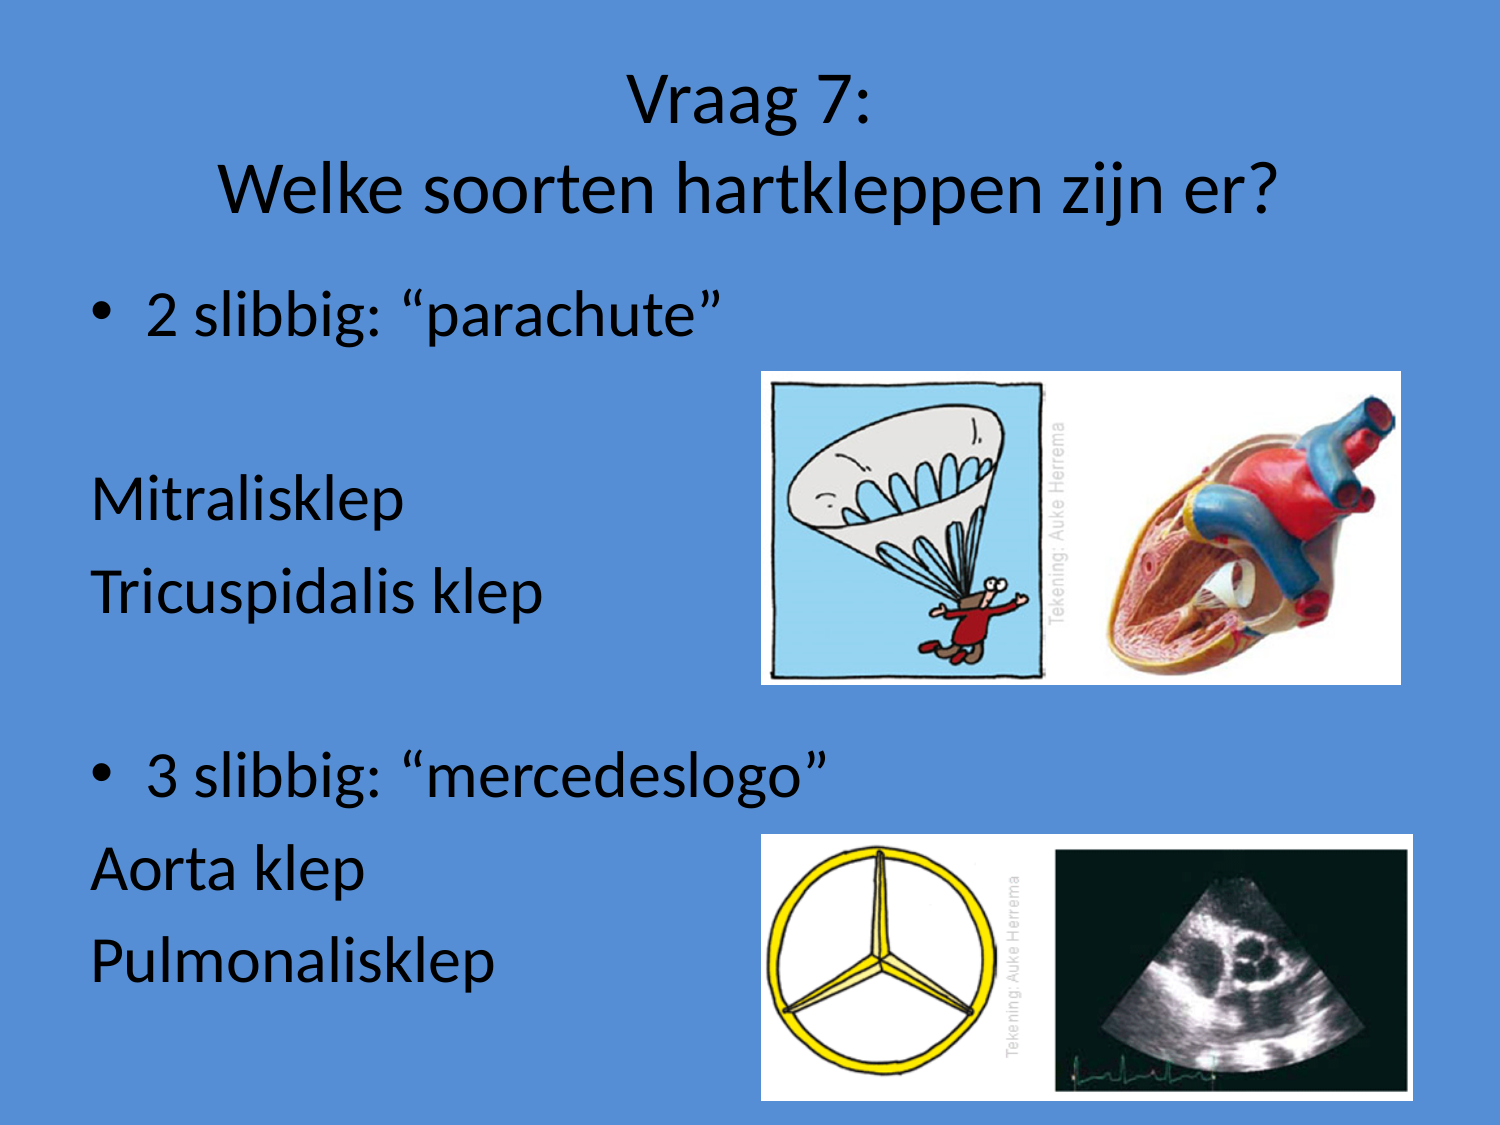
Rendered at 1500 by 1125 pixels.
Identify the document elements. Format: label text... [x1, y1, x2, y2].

picture [761, 371, 1401, 685]
picture [761, 833, 1413, 1102]
list 2 slibbig: “parachute” Mitralisklep Tricuspidalis klep 3 slibbig: “mercedeslogo” Aorta klep Pulmonalisklep [75, 262, 1425, 1005]
title Vraag 7: Welke soorten hartkleppen zijn er? [75, 45, 1425, 233]
